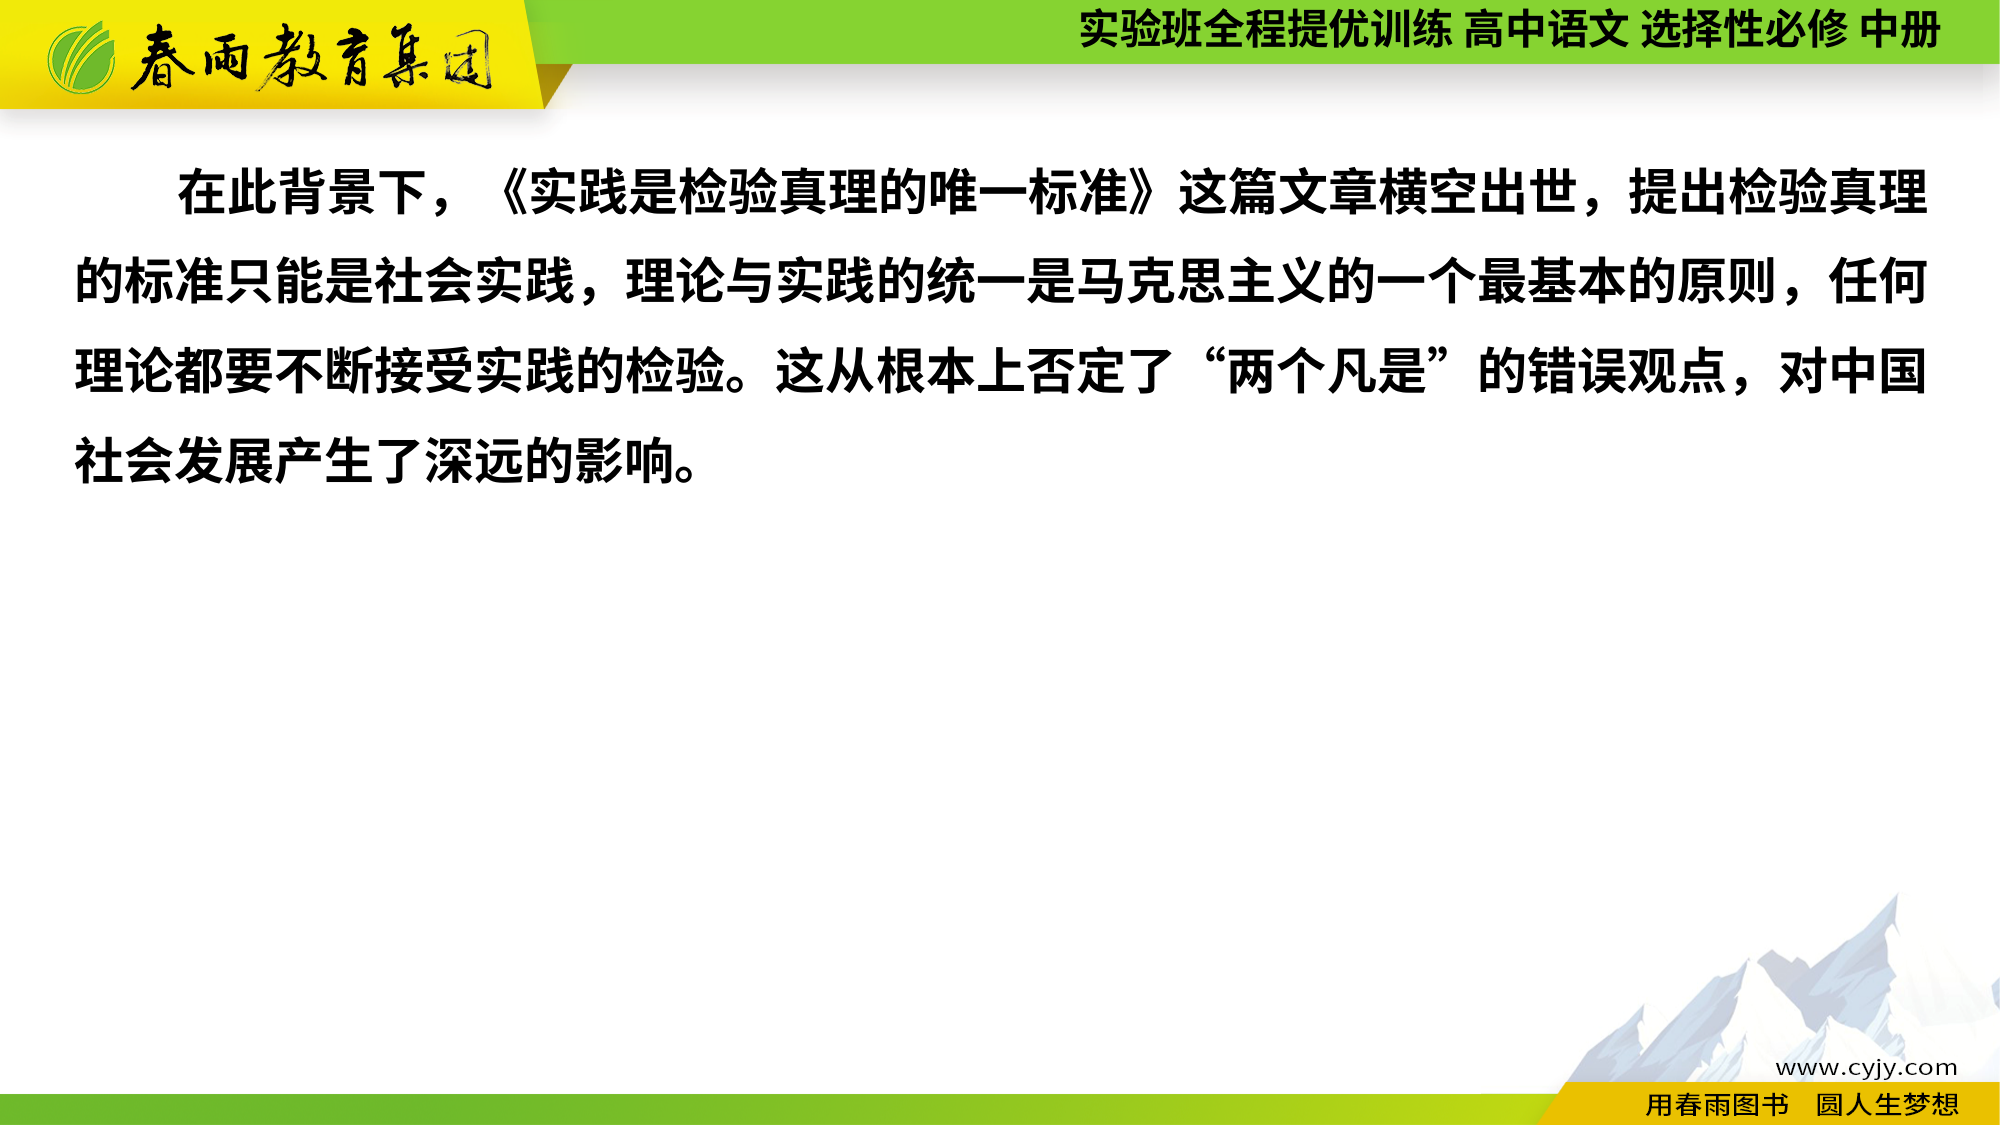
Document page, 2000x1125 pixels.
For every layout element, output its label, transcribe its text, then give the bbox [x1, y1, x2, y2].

list 在此背景下，《实践是检验真理的唯一标准》这篇文章横空出世，提出检验真理的标准只能是社会实践，理论与实践的统一是马克思主义的一个最基本的原则，任何理论都要不断接受实践的检验。这从根本上否定了“两个凡是”的错误观点，对中国社会发展产生了深远的影响。 [59, 122, 1944, 490]
picture [0, 0, 2000, 1125]
